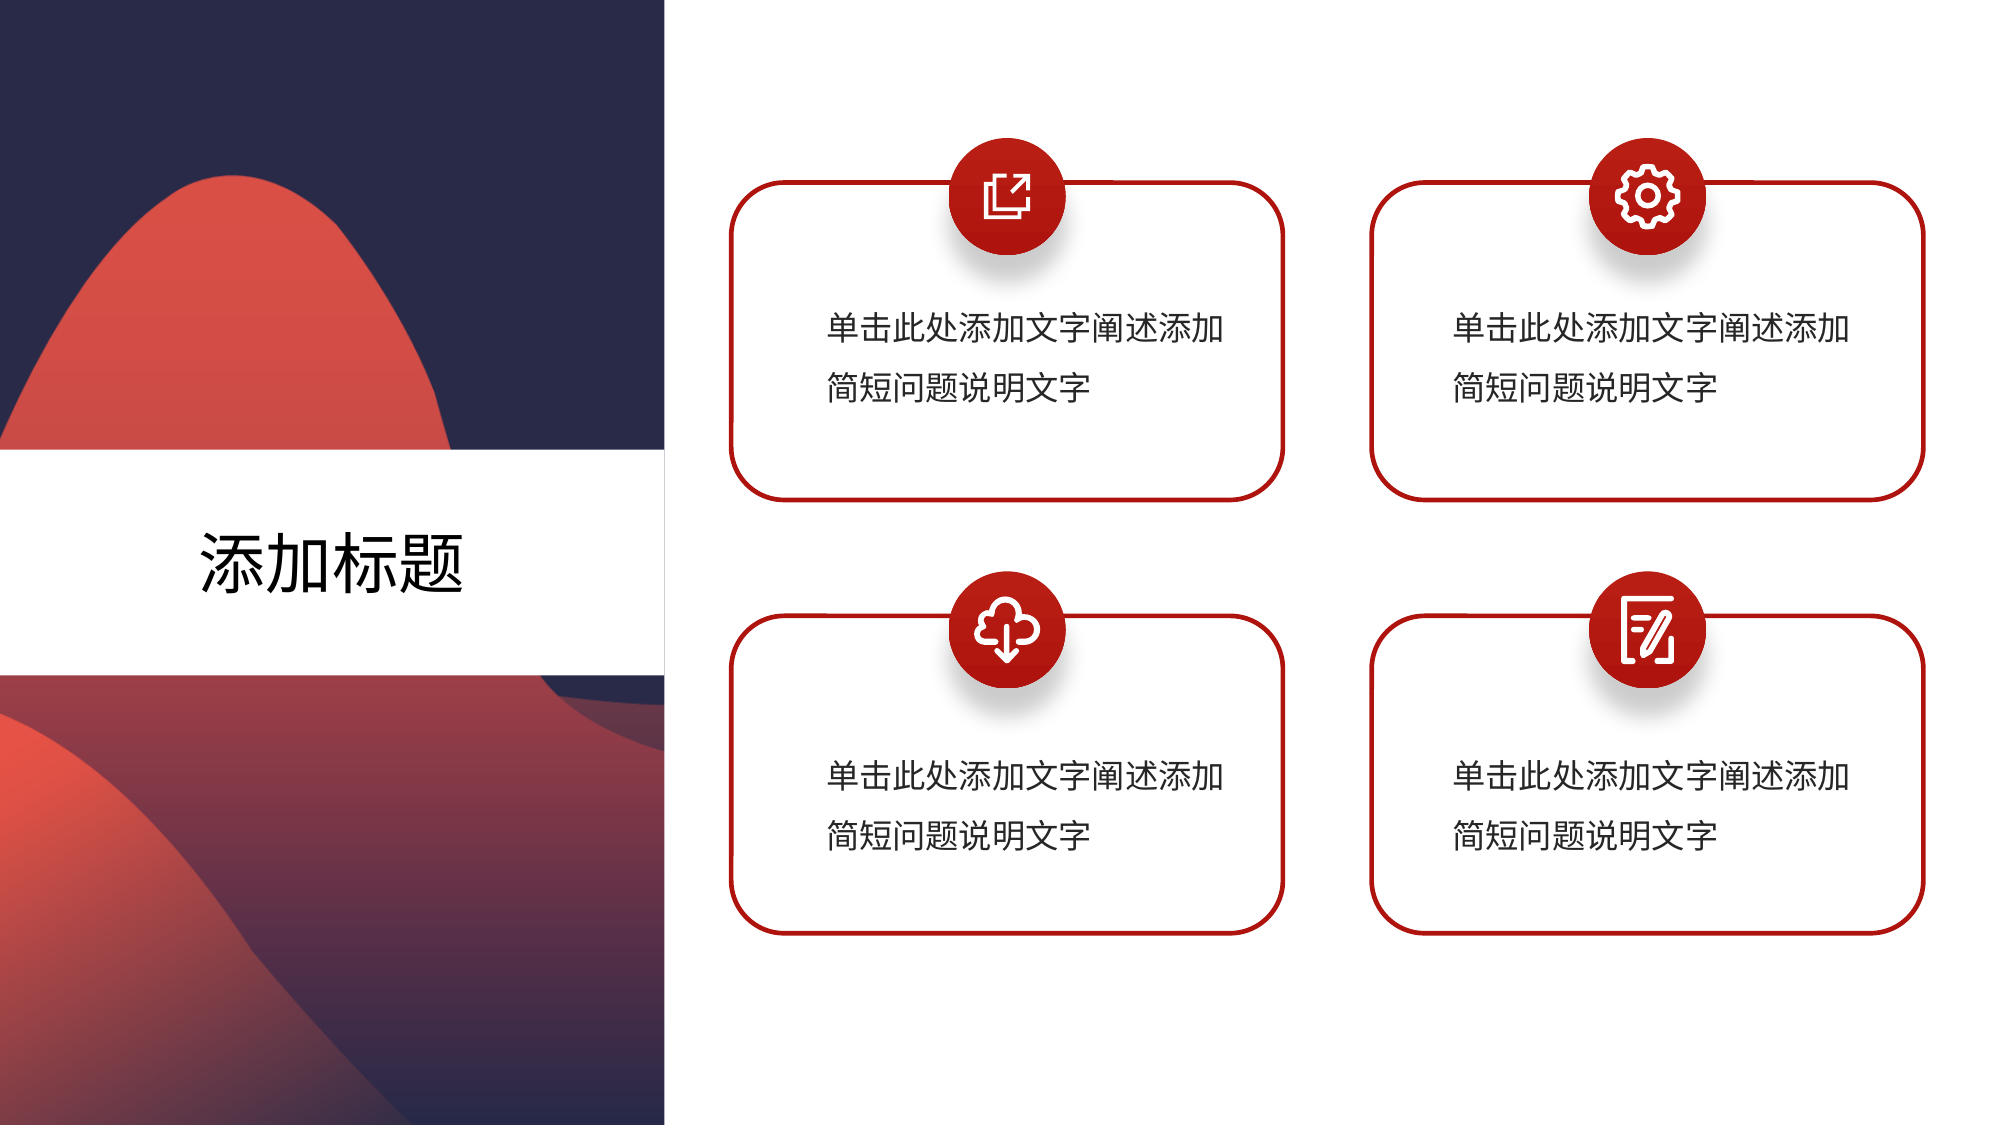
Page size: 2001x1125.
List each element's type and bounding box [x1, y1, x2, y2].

text_box [1371, 571, 1924, 934]
picture [0, 0, 665, 1125]
text_box [731, 571, 1283, 934]
text_box [1371, 137, 1924, 500]
text_box [731, 137, 1283, 500]
